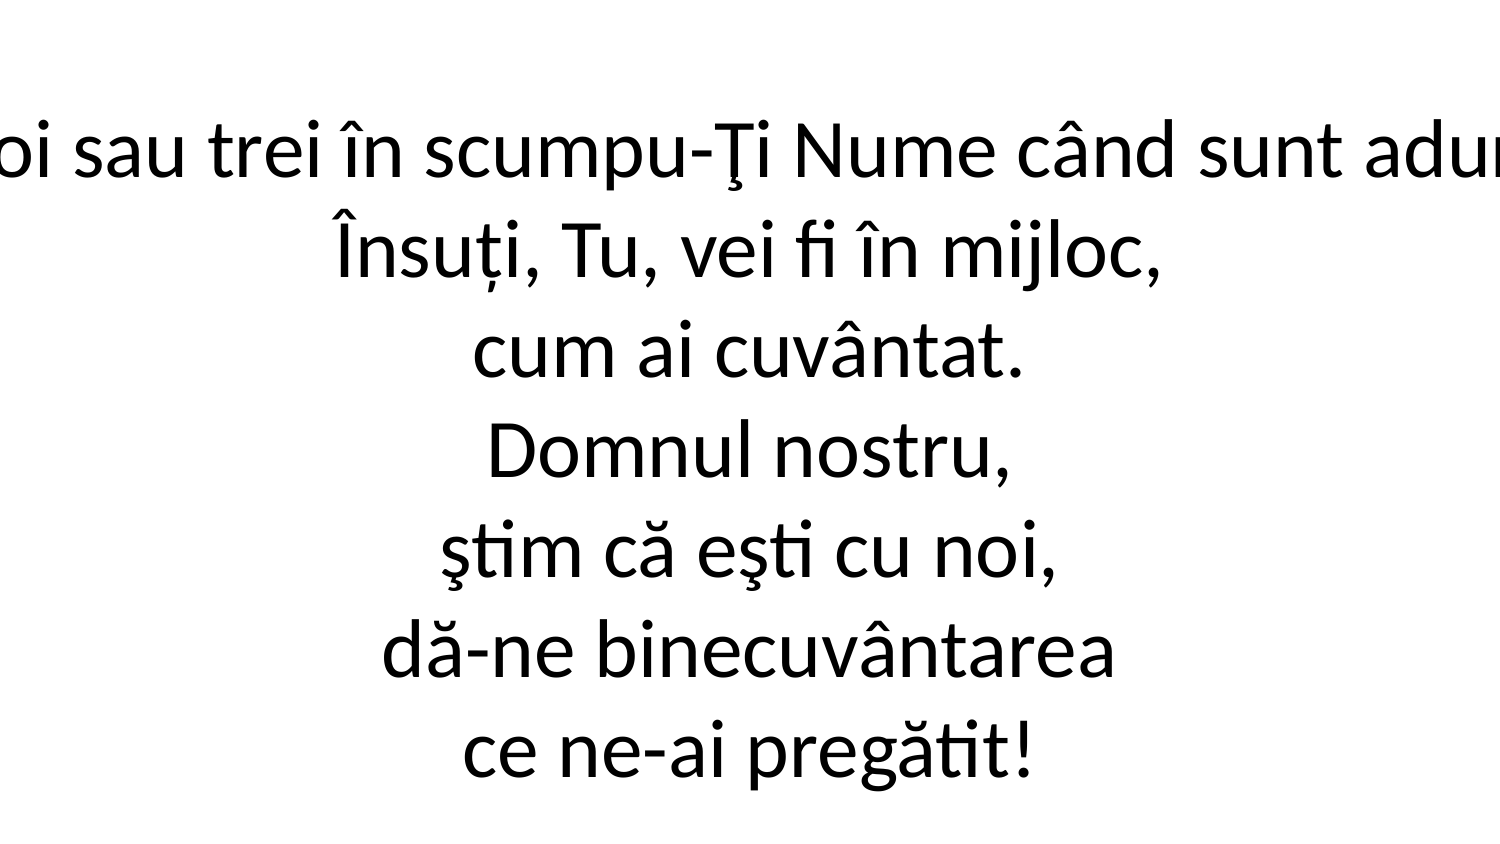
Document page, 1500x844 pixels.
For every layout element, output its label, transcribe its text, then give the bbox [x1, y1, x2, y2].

text_box 1. Doi sau trei în scumpu-Ţi Nume când sunt adunaţi, Însuți, Tu, vei fi în mijloc, cum ai cuvântat. Domnul nostru, ştim că eşti cu noi, dă-ne binecuvântarea ce ne-ai pregătit! [0, 42, 1500, 802]
